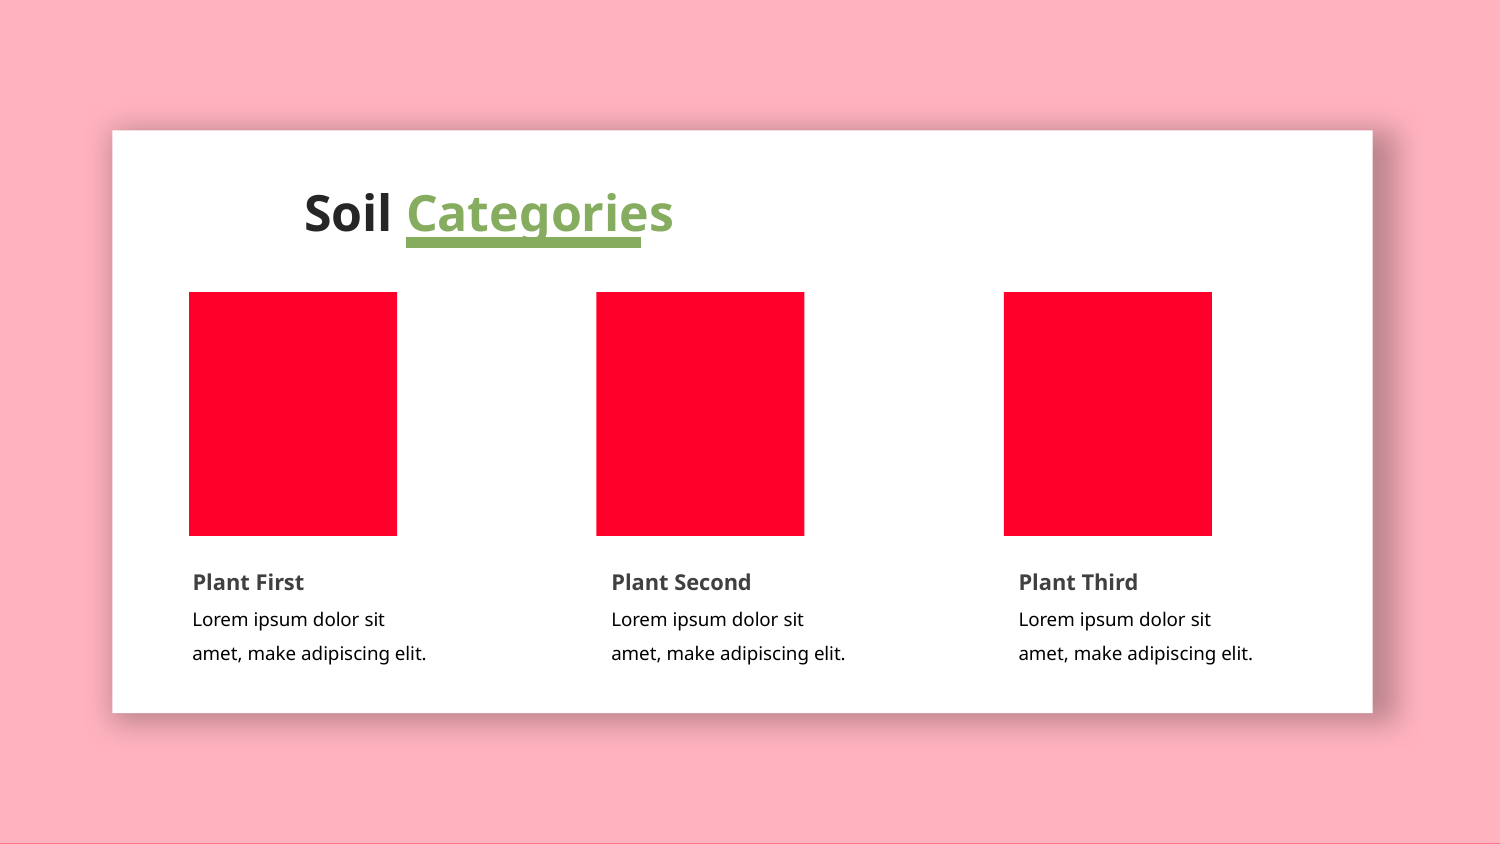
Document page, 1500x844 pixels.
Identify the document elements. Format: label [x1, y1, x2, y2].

text_box [304, 183, 751, 243]
picture [0, 0, 1500, 844]
